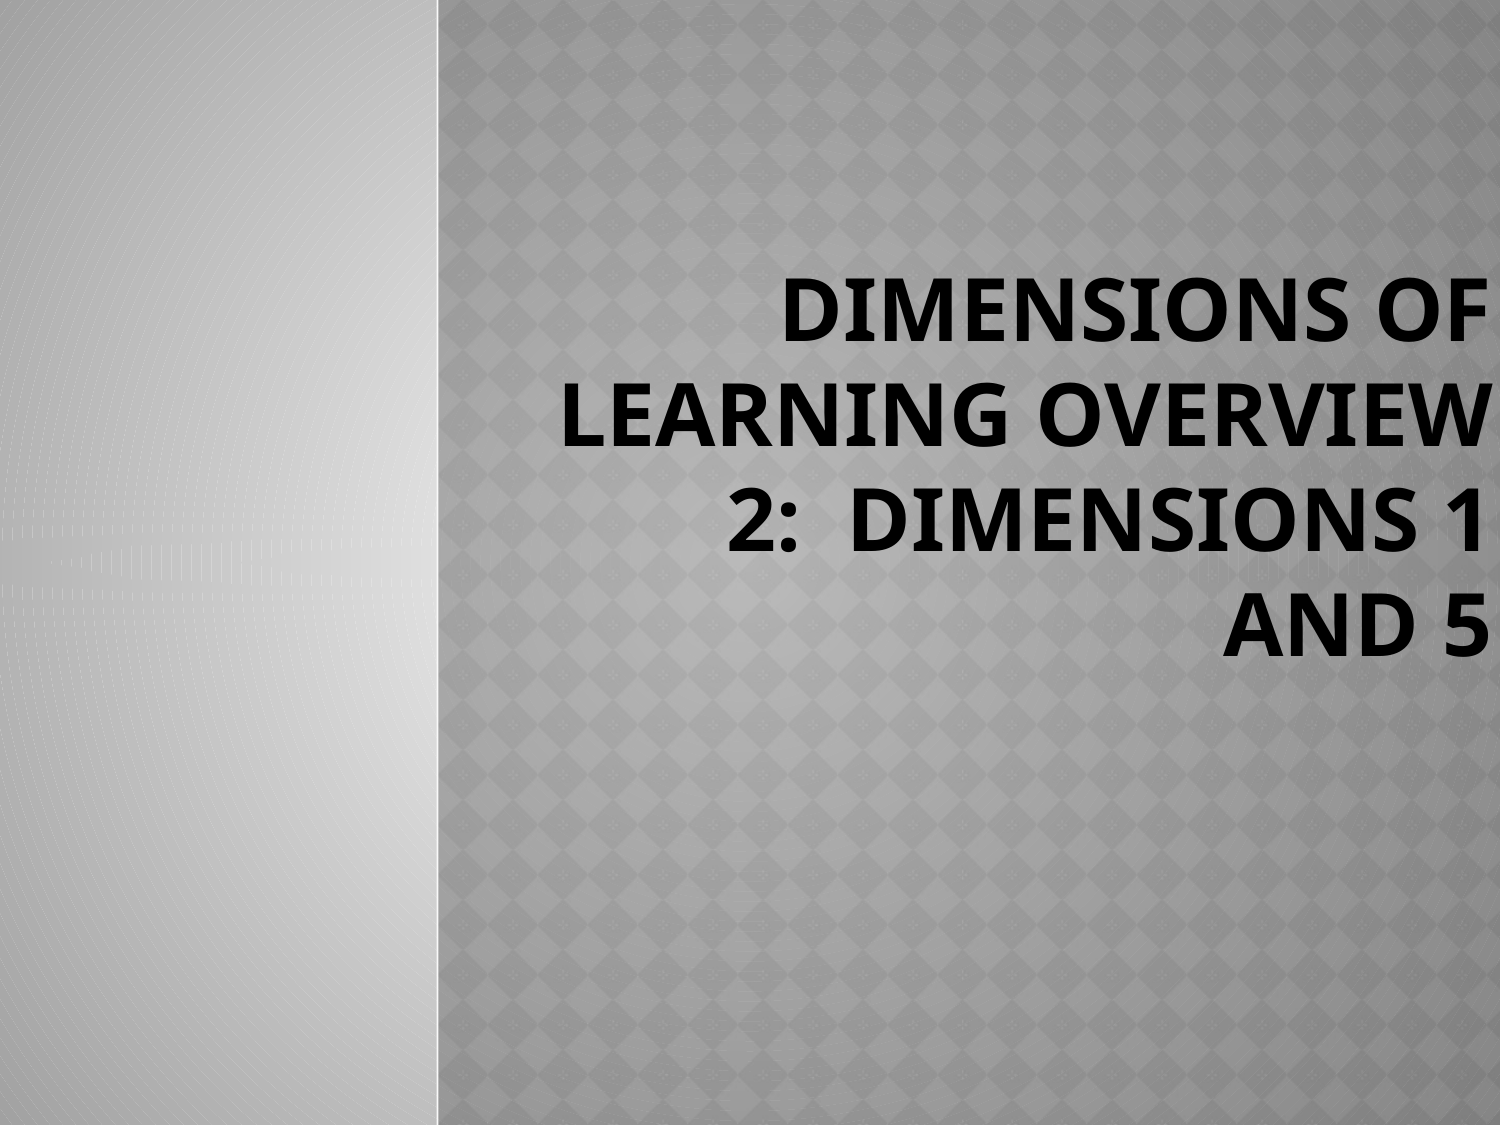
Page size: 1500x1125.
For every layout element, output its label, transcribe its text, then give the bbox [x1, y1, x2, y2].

title Dimensions of Learning Overview 2: Dimensions 1 and 5 [503, 46, 1500, 675]
